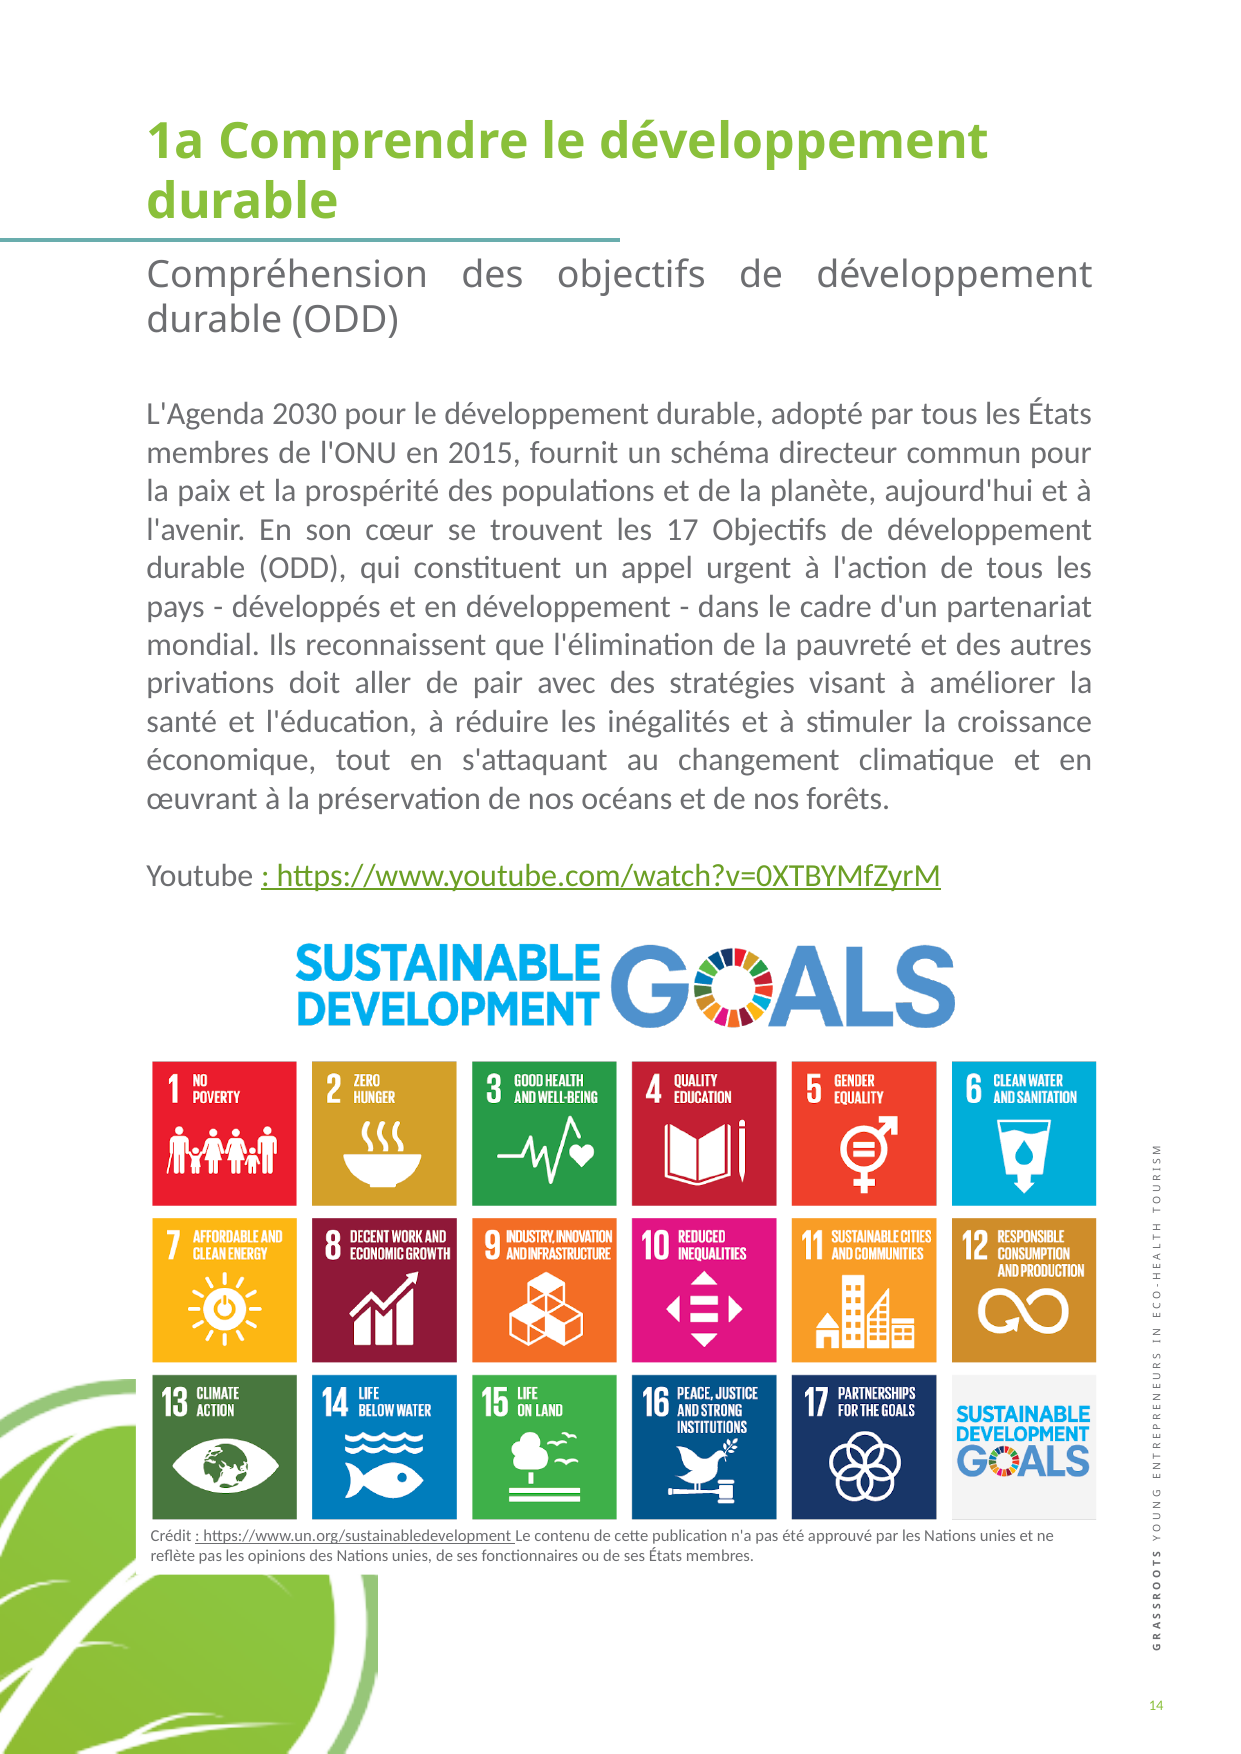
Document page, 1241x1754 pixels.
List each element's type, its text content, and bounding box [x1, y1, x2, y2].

picture [107, 838, 1137, 1633]
list Compréhension des objectifs de développement durable (ODD) [131, 242, 1109, 371]
list 1a Comprendre le développement durable [131, 100, 1109, 210]
list L'Agenda 2030 pour le développement durable, adopté par tous les États membres de l'ONU en 2015, fournit un schéma directeur commun pour la paix et la prospérité des populations et de la planète, aujourd'hui et à l'avenir. En son cœur se trouvent les 17 Objectifs de développement durable (ODD), qui constituent un appel urgent à l'action de tous les pays - développés et en développement - dans le cadre d'un partenariat mondial. Ils reconnaissent que l'élimination de la pauvreté et des autres privations doit aller de pair avec des stratégies visant à améliorer la santé et l'éducation, à réduire les inégalités et à stimuler la croissance économique, tout en s'attaquant au changement climatique et en œuvrant à la préservation de nos océans et de nos forêts. Youtube : https://www.youtube.com/watch?v=0XTBYMfZyrM [131, 385, 1109, 838]
slide_number 14 [1125, 1666, 1187, 1743]
